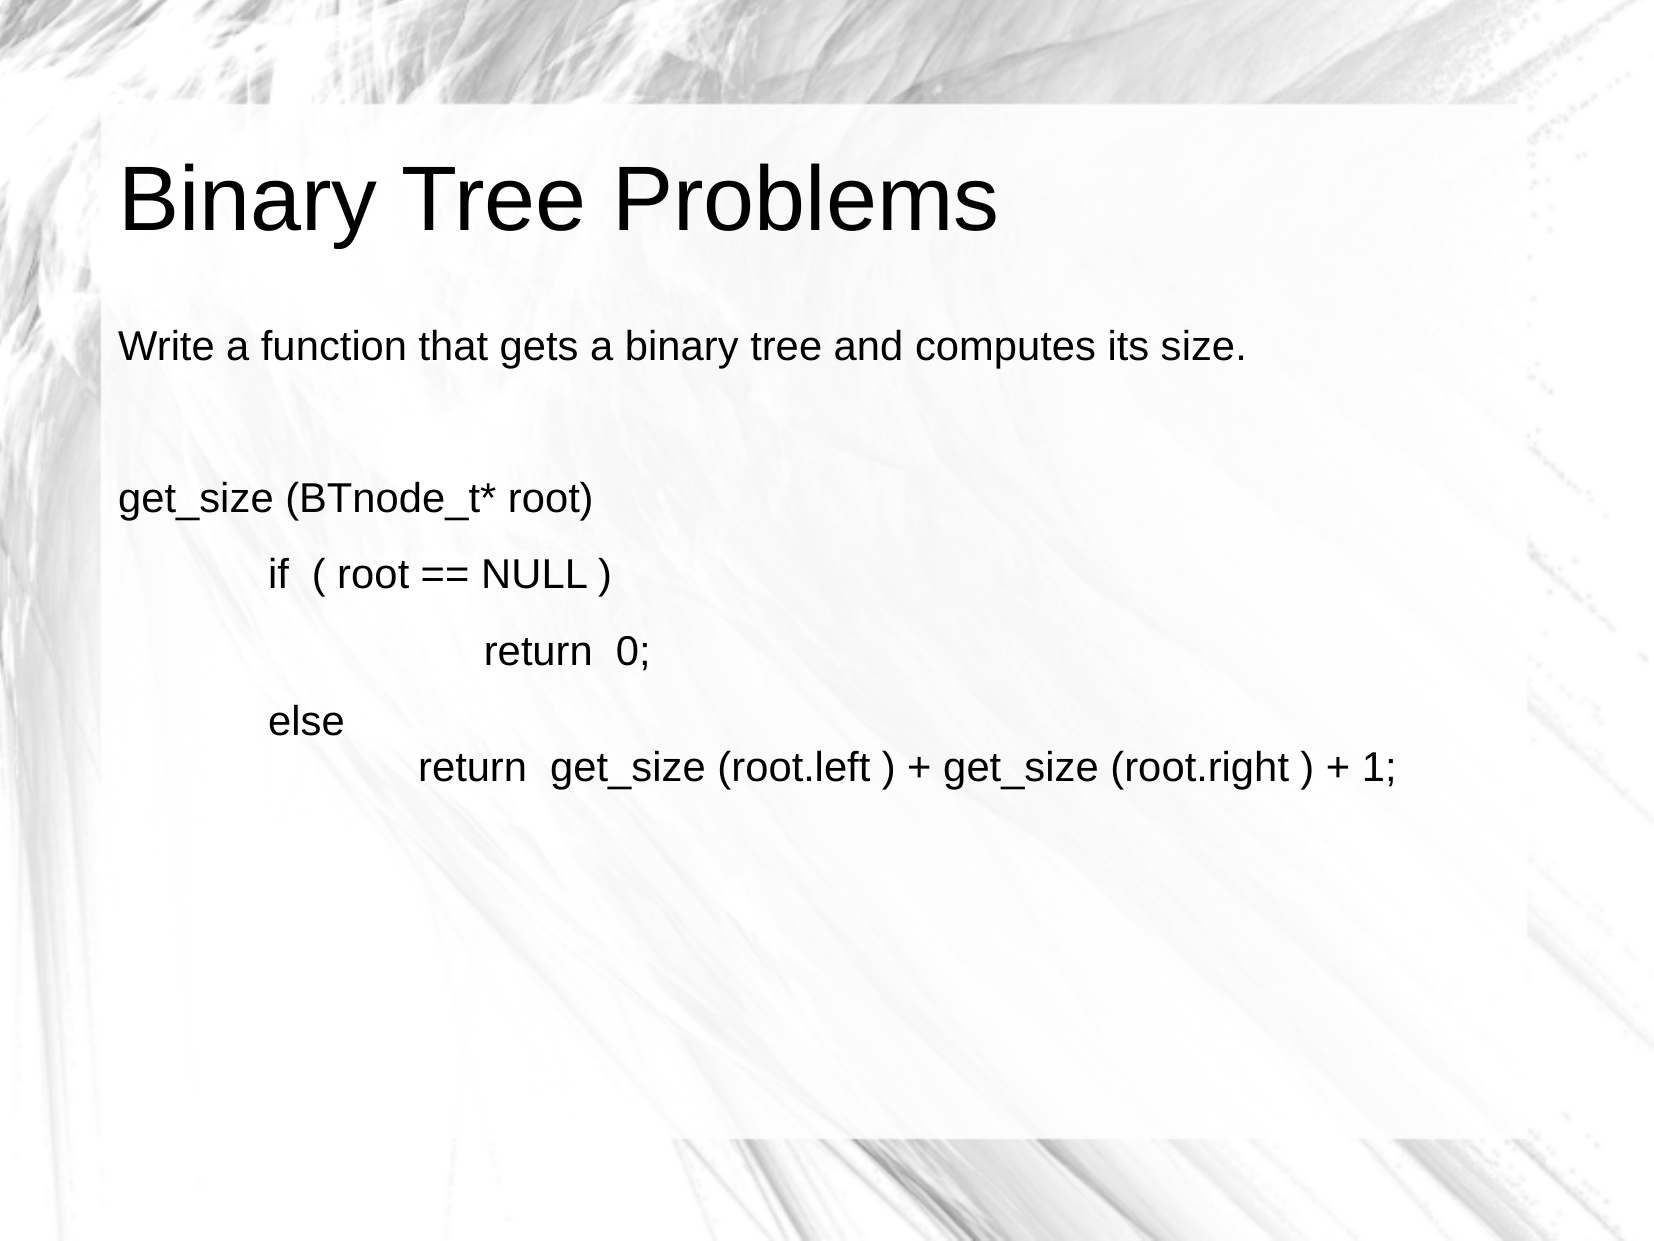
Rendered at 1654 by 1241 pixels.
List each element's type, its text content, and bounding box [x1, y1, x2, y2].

picture [0, 0, 1654, 1241]
list Write a function that gets a binary tree and computes its size. get_size (BTnode_t* root) if ( root == NULL ) return 0; else return get_size (root.left ) + get_size (root.right ) + 1; [118, 319, 1571, 1109]
title Binary Tree Problems [118, 93, 1506, 299]
